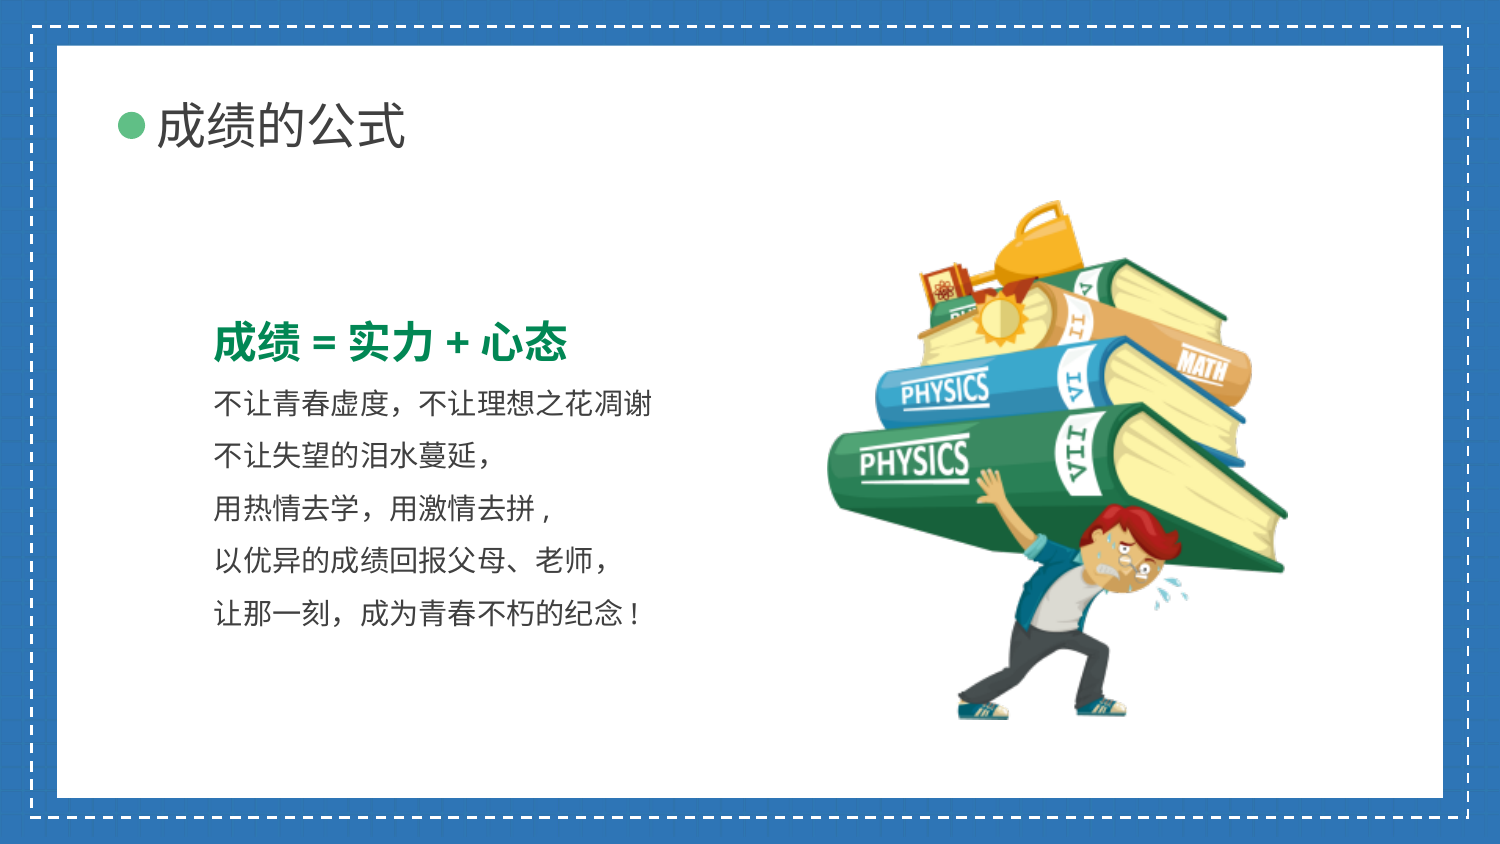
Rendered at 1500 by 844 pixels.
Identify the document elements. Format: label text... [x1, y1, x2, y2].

text_box 成绩=实力+心态 不让青春虚度，不让理想之花凋谢 不让失望的泪水蔓延， 用热情去学，用激情去拼, 以优异的成绩回报父母、老师， 让那一刻，成为青春不朽的纪念! [202, 283, 806, 688]
text_box [116, 110, 147, 140]
text_box 成绩的公式 [145, 89, 726, 161]
picture [827, 200, 1288, 720]
text_box [0, 0, 1499, 837]
